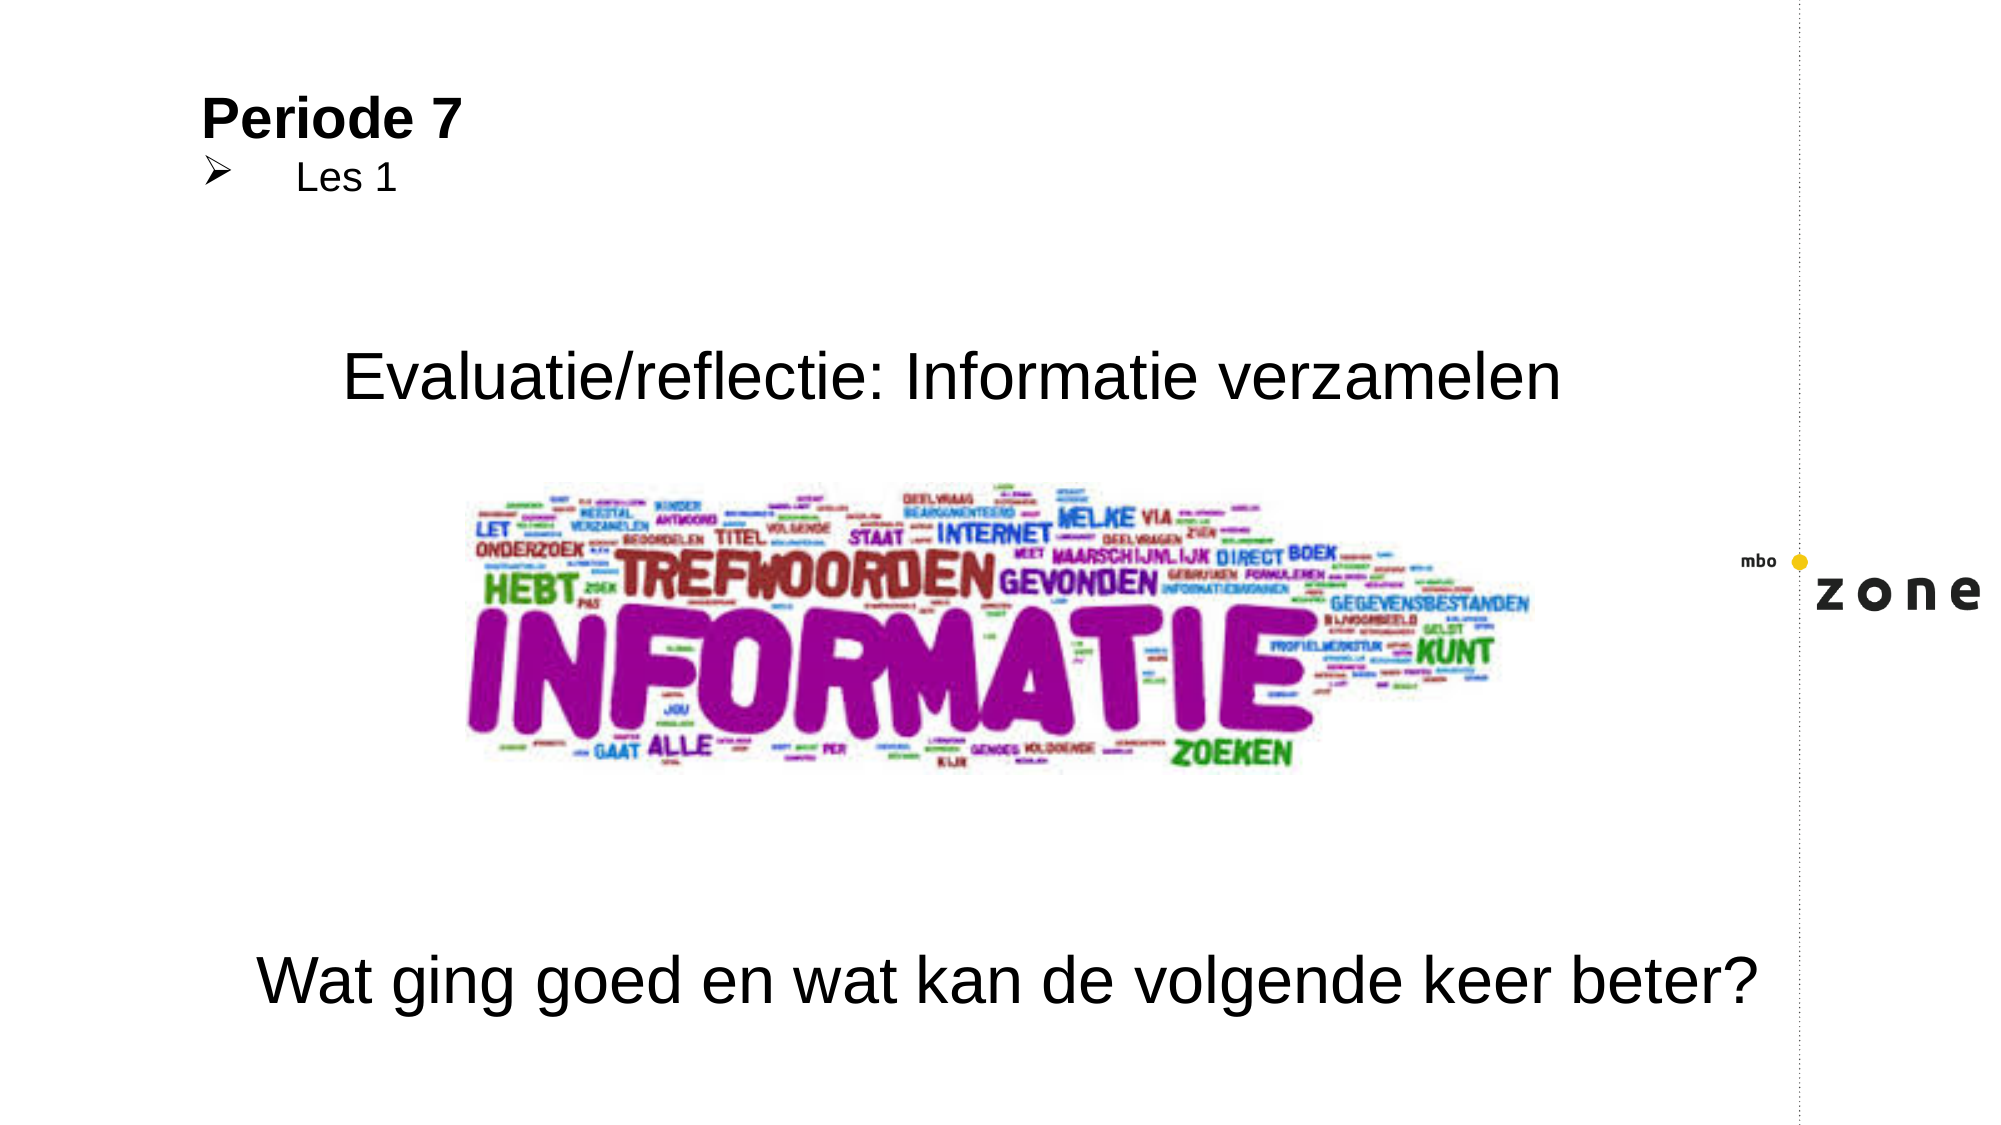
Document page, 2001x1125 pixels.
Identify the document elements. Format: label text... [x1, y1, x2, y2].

text_box Periode 7 Les 1 [187, 72, 480, 208]
text_box Wat ging goed en wat kan de volgende keer beter? [223, 928, 1776, 1024]
picture [465, 482, 1535, 775]
text_box Evaluatie/reflectie: Informatie verzamelen [309, 325, 1579, 421]
picture [1596, 0, 2001, 1125]
